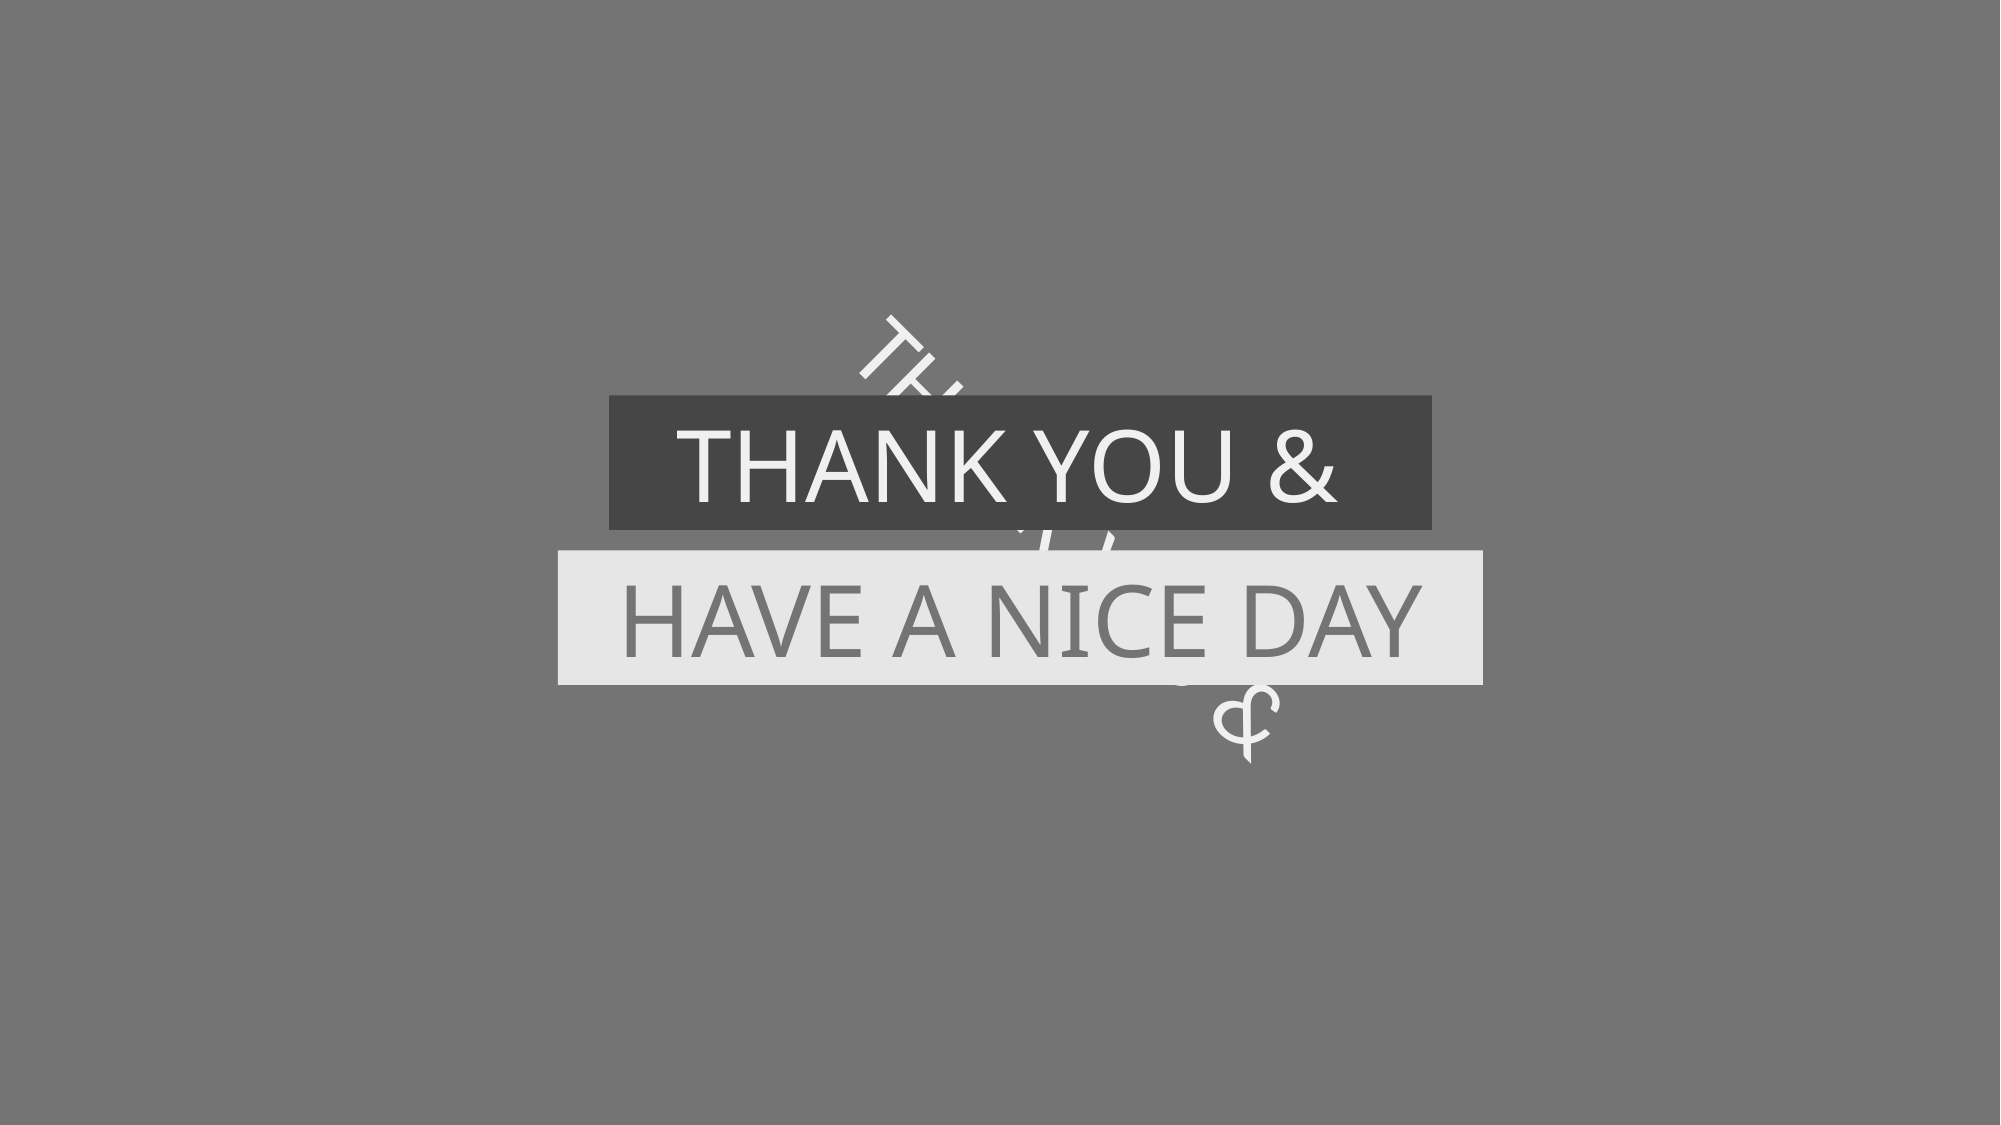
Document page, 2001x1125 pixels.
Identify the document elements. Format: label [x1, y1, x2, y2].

text_box [541, 395, 1500, 687]
